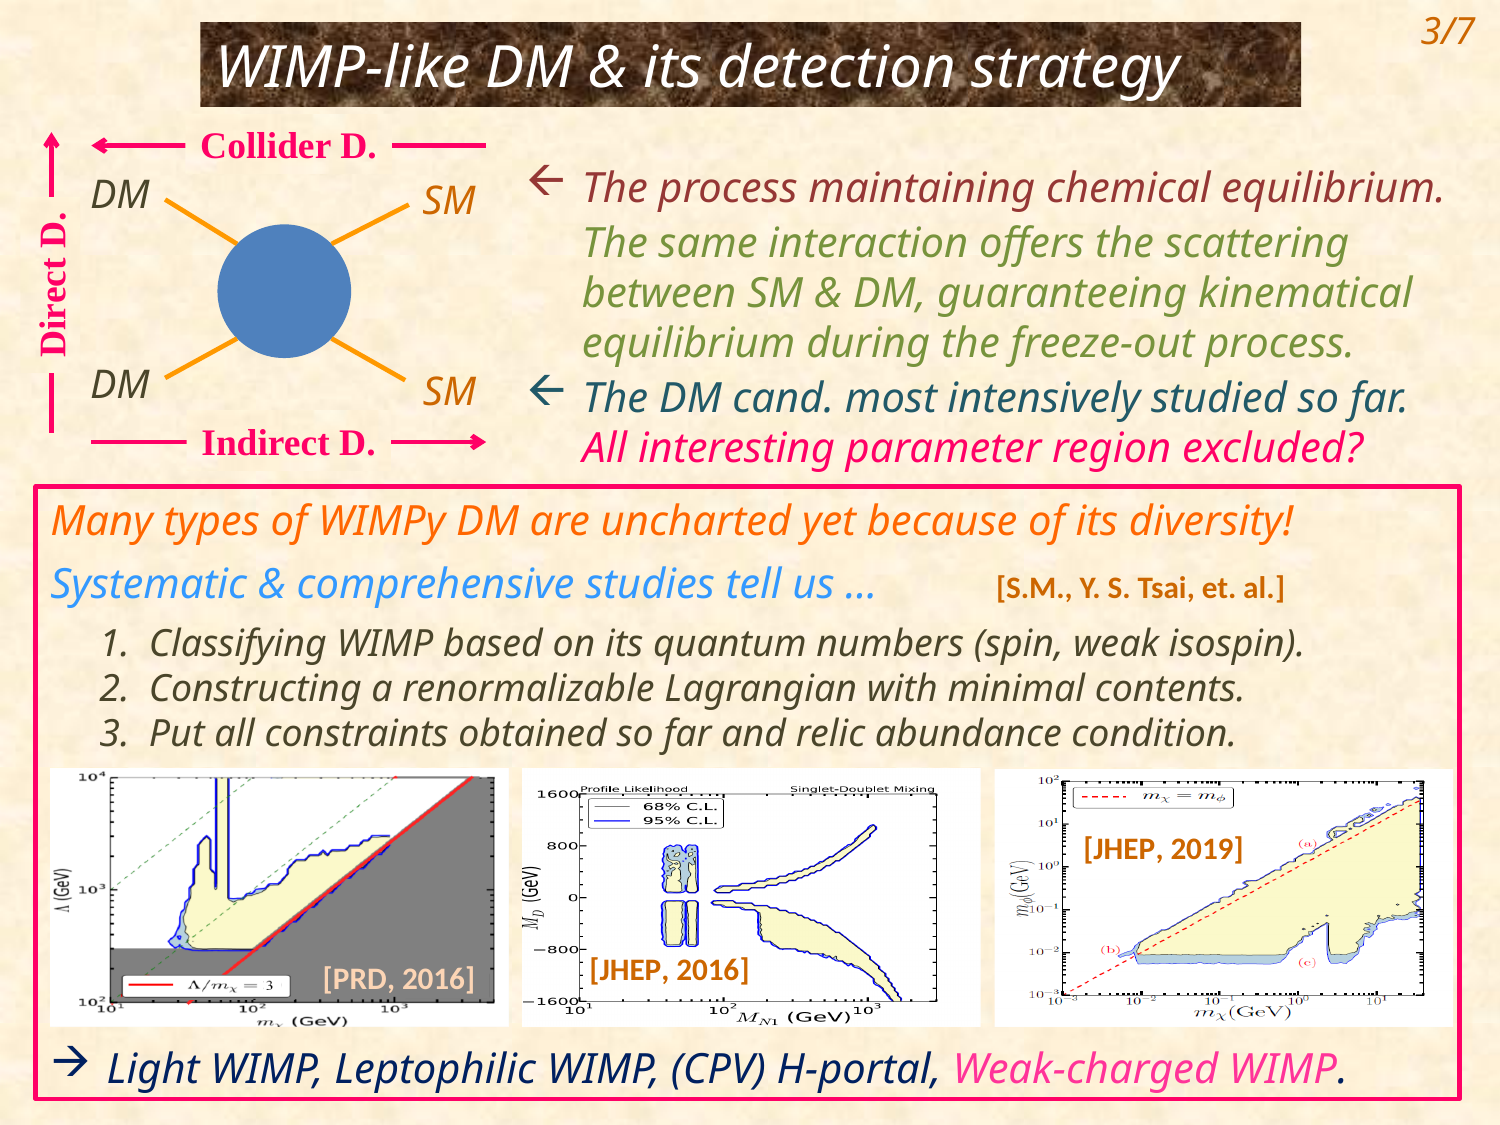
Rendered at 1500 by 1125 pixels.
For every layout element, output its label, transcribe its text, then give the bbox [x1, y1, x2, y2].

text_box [91, 410, 487, 472]
picture [0, 0, 1500, 1125]
text_box 3/7 [1405, 0, 1491, 60]
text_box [91, 113, 487, 175]
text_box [994, 768, 1454, 1027]
text_box Light WIMP, Leptophilic WIMP, (CPV) H-portal, Weak-charged WIMP. [35, 1034, 1420, 1100]
text_box DM [85, 180, 165, 224]
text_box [331, 338, 406, 381]
text_box DM [85, 351, 165, 413]
text_box SM [407, 177, 491, 230]
text_box The DM cand. most intensively studied so far. All interesting parameter region excluded? [511, 363, 1484, 478]
text_box Many types of WIMPy DM are uncharted yet because of its diversity! Systematic & comprehensive studies tell us … [S.M., Y. S. Tsai, et. al.] 1. Classifying WIMP based on its quantum numbers (spin, weak isospin). 2. Constructing a renormalizable Lagrangian with minimal contents. 3. Put all constraints obtained so far and relic abundance condition. [35, 486, 1460, 1099]
text_box WIMP-like DM & its detection strategy [200, 22, 1302, 107]
text_box [215, 222, 354, 361]
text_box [331, 204, 410, 245]
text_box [164, 338, 238, 379]
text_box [164, 199, 238, 245]
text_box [521, 767, 981, 1027]
text_box The process maintaining chemical equilibrium. The same interaction offers the scattering between SM & DM, guaranteeing kinematical equilibrium during the freeze-out process. [510, 153, 1483, 373]
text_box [50, 767, 509, 1027]
text_box SM [408, 358, 491, 415]
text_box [20, 131, 82, 434]
